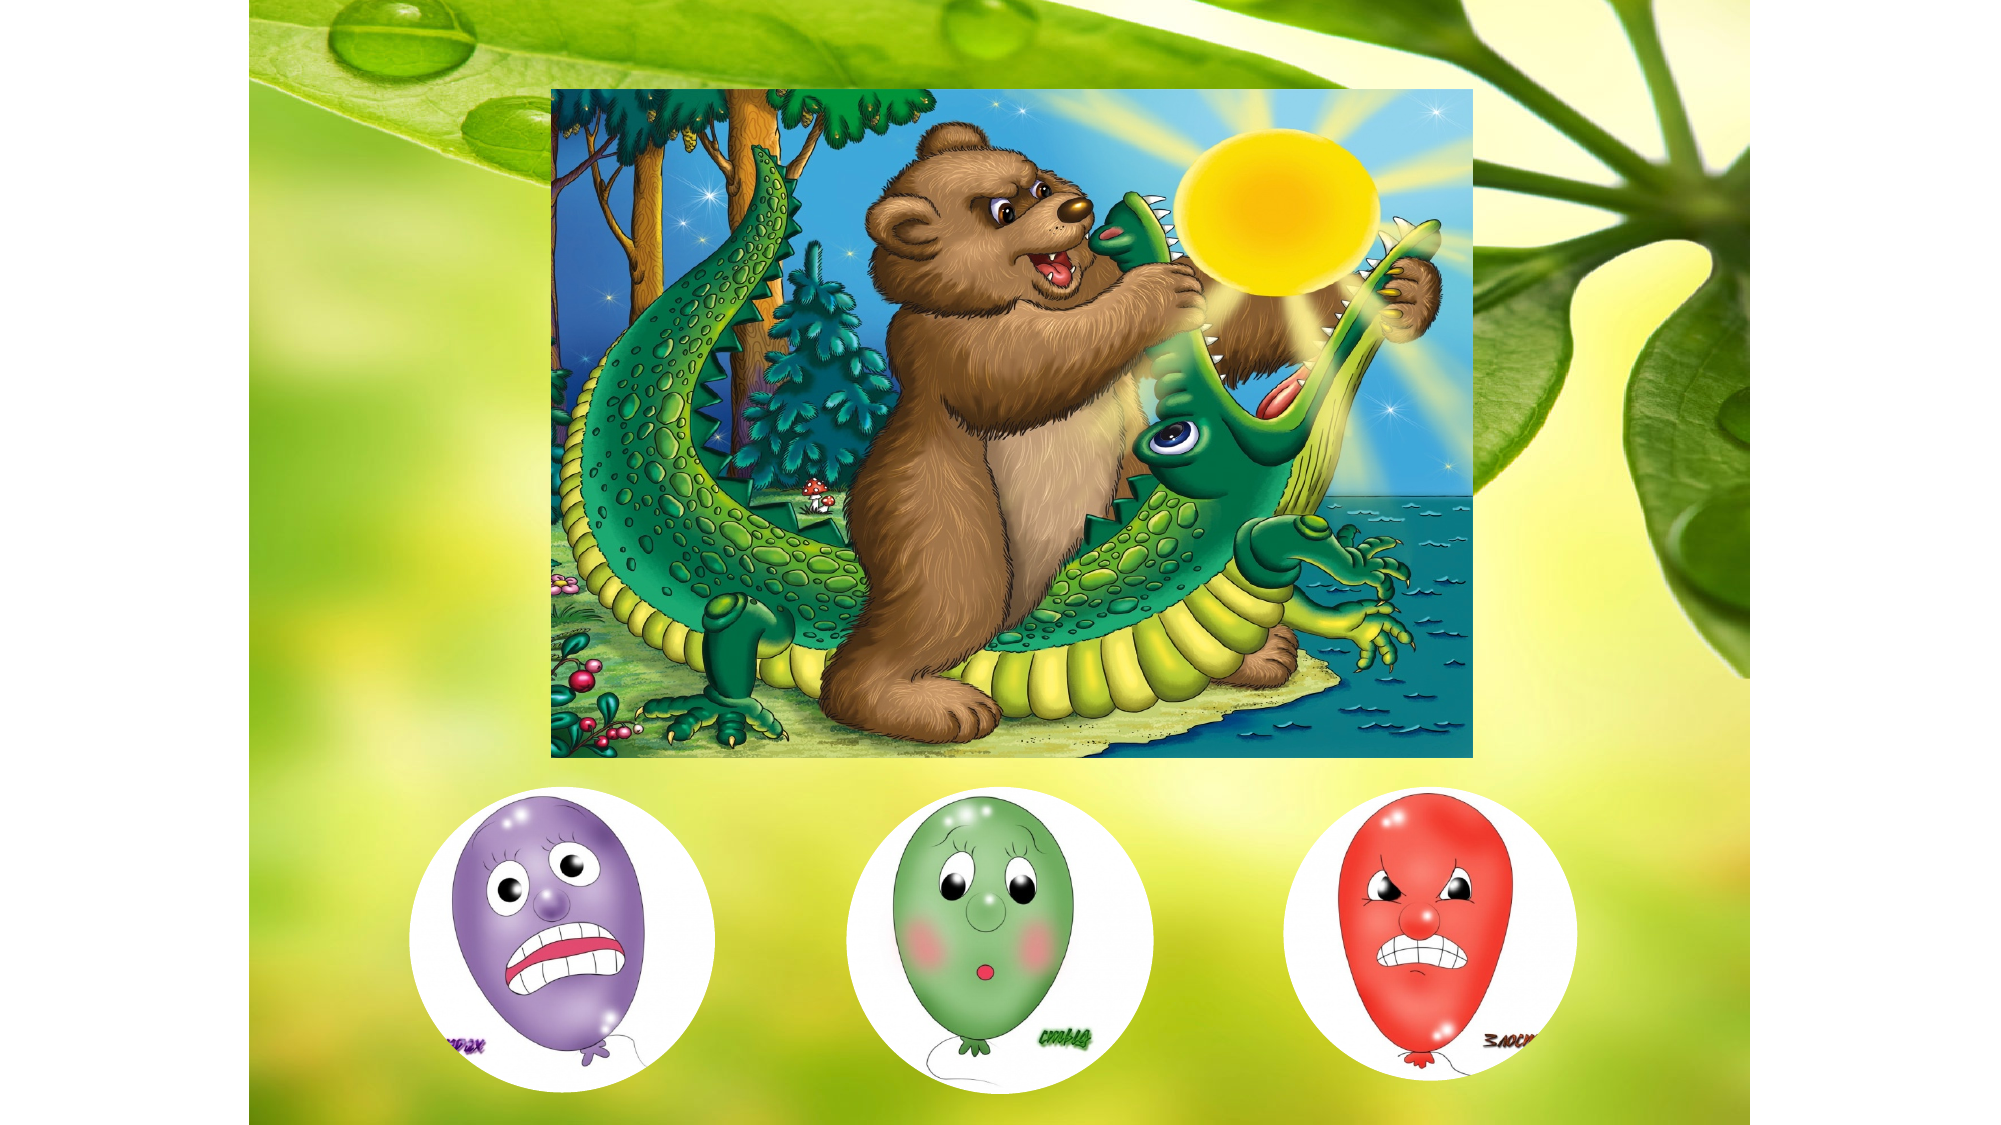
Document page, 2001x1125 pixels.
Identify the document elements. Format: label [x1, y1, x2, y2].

picture [249, 0, 1751, 1125]
